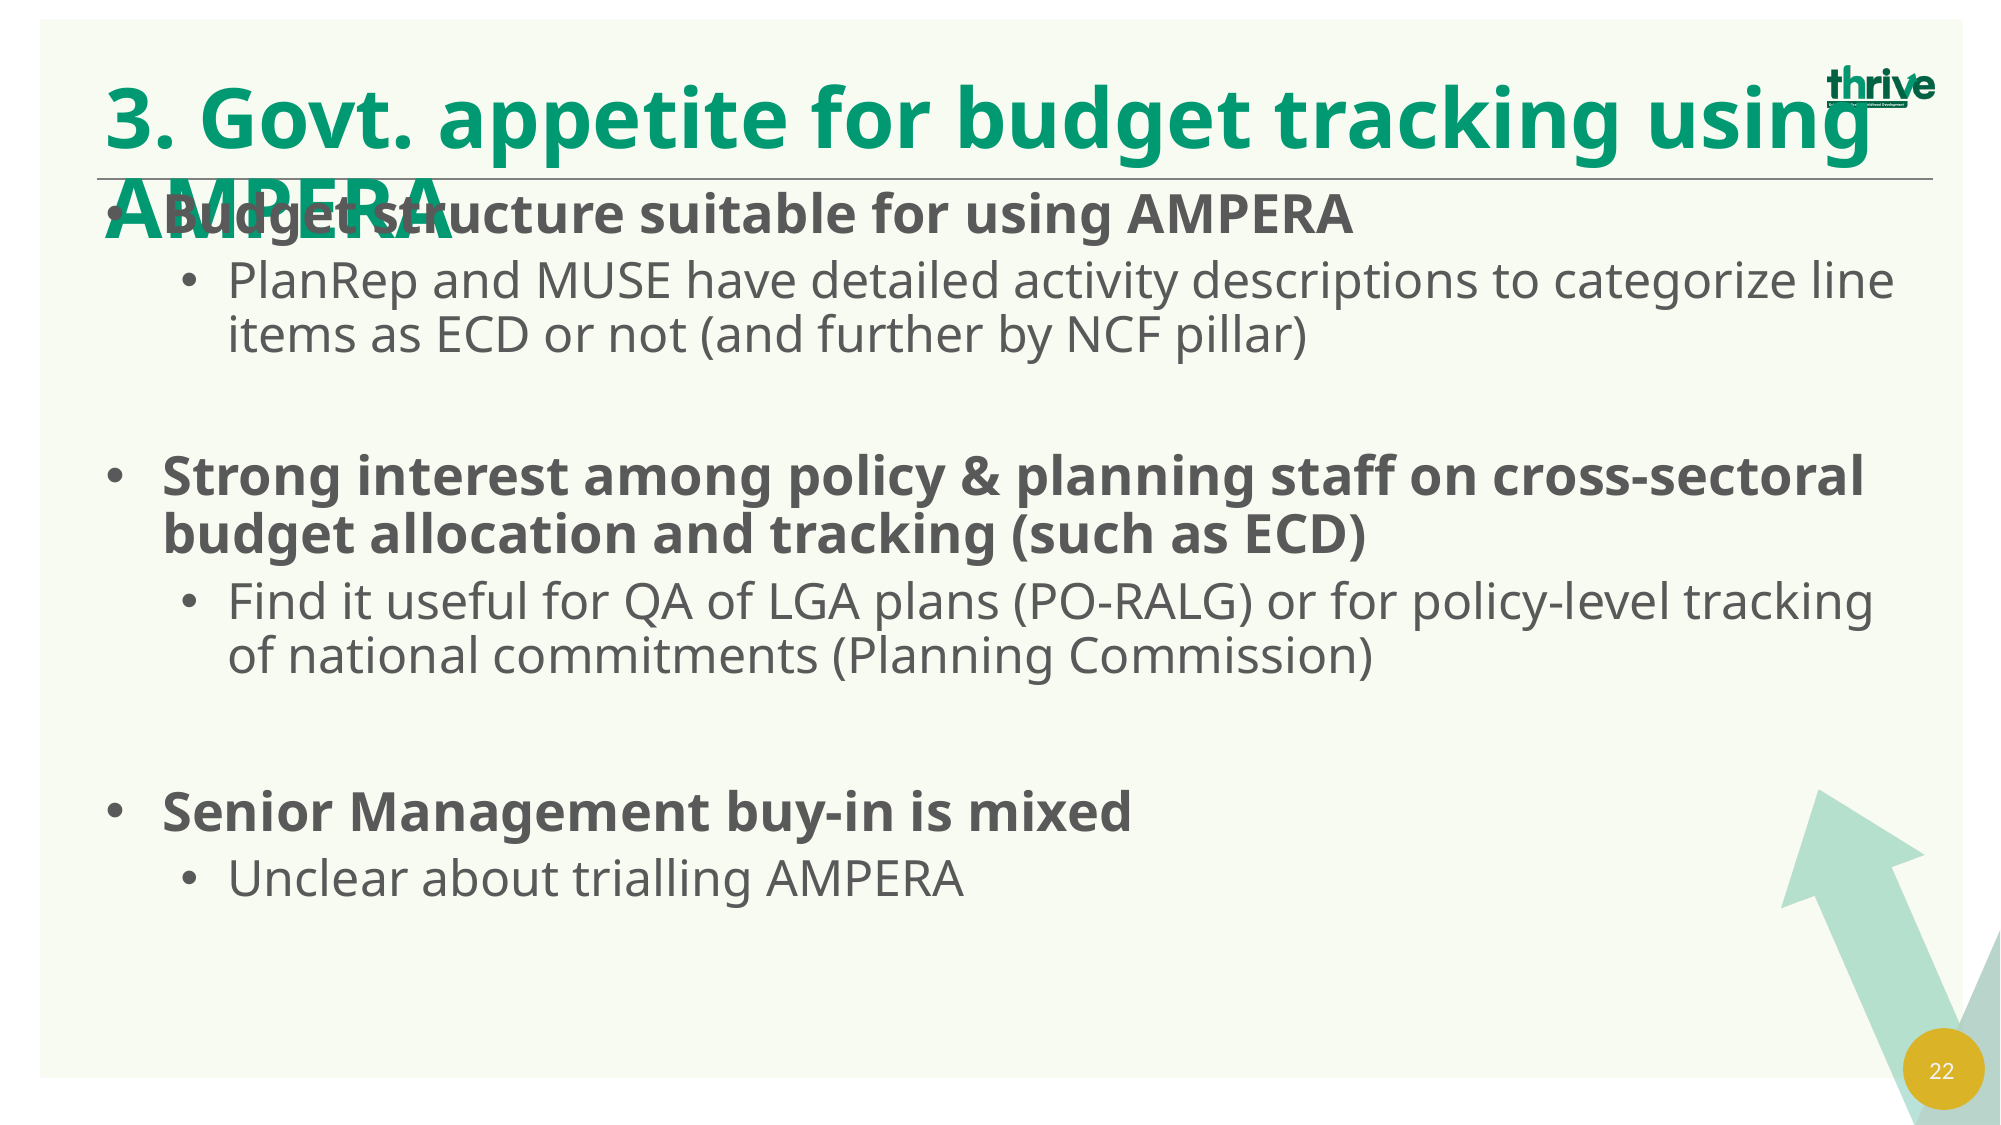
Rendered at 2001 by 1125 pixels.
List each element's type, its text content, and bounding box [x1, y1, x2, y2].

list 3. Govt. appetite for budget tracking using AMPERA [90, 68, 1910, 178]
picture [40, 19, 2001, 1125]
list Budget structure suitable for using AMPERA PlanRep and MUSE have detailed activity descriptions to categorize line items as ECD or not (and further by NCF pillar) Strong interest among policy & planning staff on cross-sectoral budget allocation and tracking (such as ECD) Find it useful for QA of LGA plans (PO-RALG) or for policy-level tracking of national commitments (Planning Commission) Senior Management buy-in is mixed Unclear about trialling AMPERA [90, 178, 1949, 1107]
